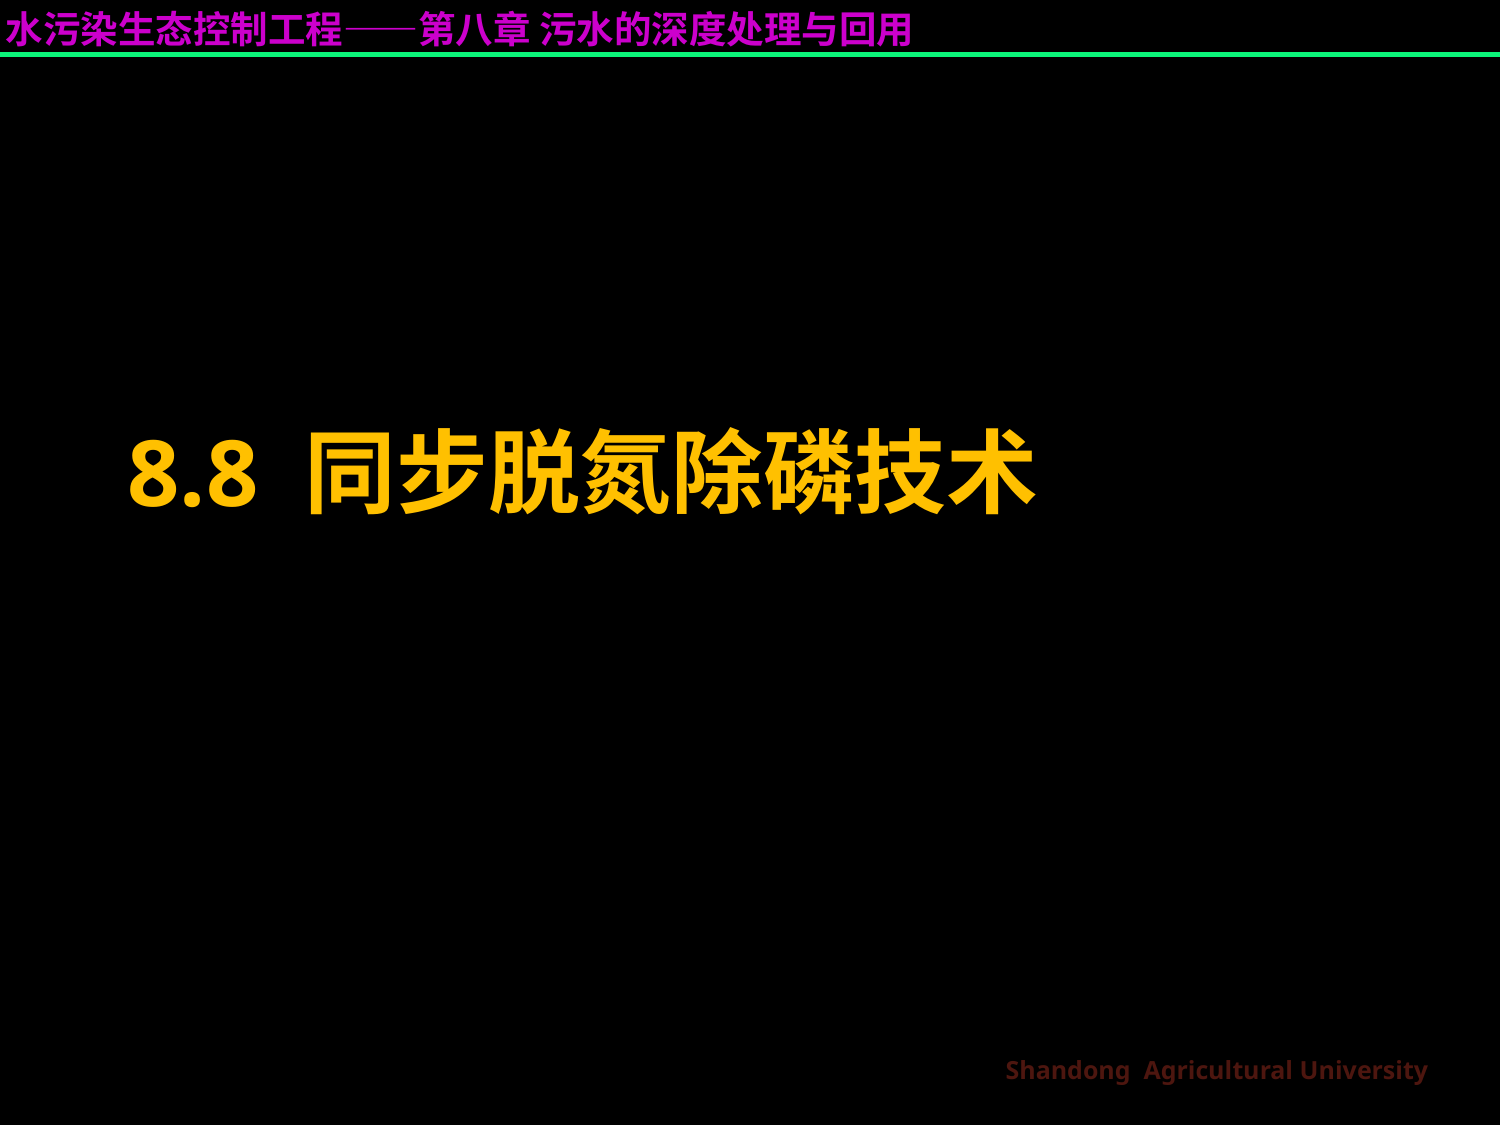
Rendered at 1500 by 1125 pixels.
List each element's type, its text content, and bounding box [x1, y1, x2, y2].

title 8.8 同步脱氮除磷技术 [112, 349, 1388, 591]
